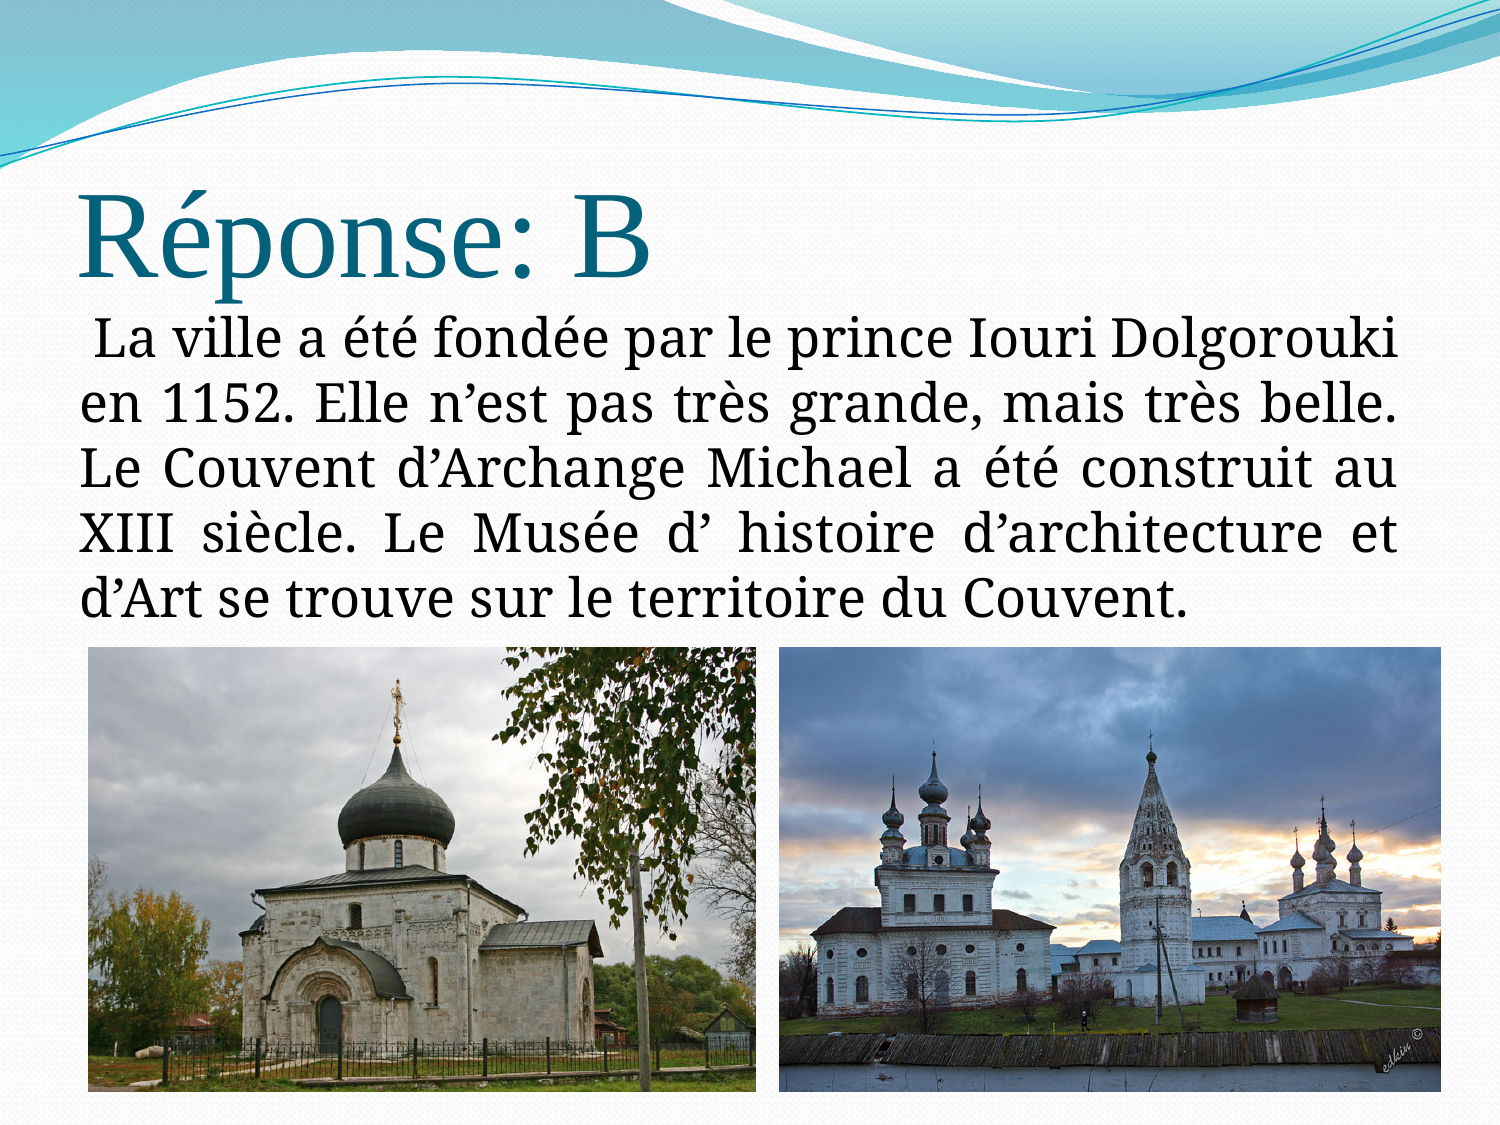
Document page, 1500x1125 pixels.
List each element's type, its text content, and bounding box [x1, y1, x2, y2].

list La ville a été fondée par le prince Iouri Dolgorouki en 1152. Elle n’est pas très grande, mais très belle. Le Couvent d’Archange Michael a été construit au XIII siècle. Le Musée d’ histoire d’architecture et d’Art se trouve sur le territoire du Couvent. [64, 296, 1415, 648]
picture [88, 647, 756, 1093]
picture [779, 647, 1441, 1093]
title Réponse: B [75, 115, 1425, 303]
